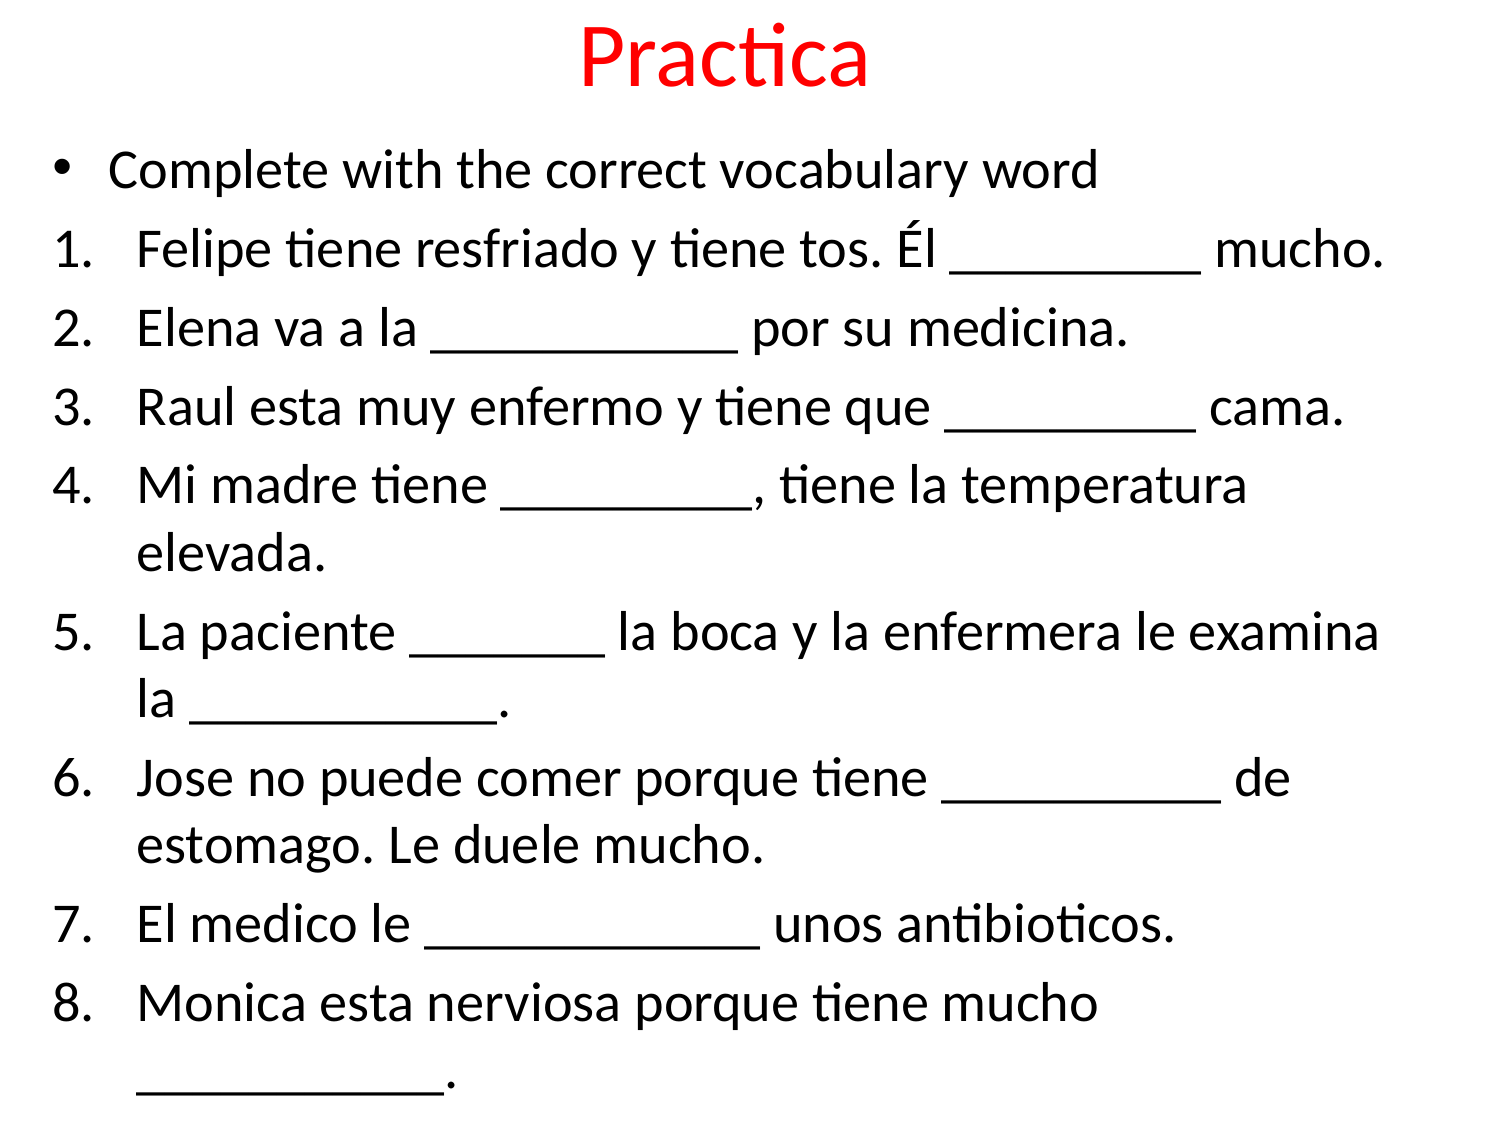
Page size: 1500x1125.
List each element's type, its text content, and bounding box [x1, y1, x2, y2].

text_box Complete with the correct vocabulary word Felipe tiene resfriado y tiene tos. Él _________ mucho. Elena va a la ___________ por su medicina. Raul esta muy enfermo y tiene que _________ cama. Mi madre tiene _________, tiene la temperatura elevada. La paciente _______ la boca y la enfermera le examina la ___________. Jose no puede comer porque tiene __________ de estomago. Le duele mucho. El medico le ____________ unos antibioticos. Monica esta nerviosa porque tiene mucho ___________. [37, 124, 1438, 1025]
text_box Practica [49, 0, 1400, 124]
